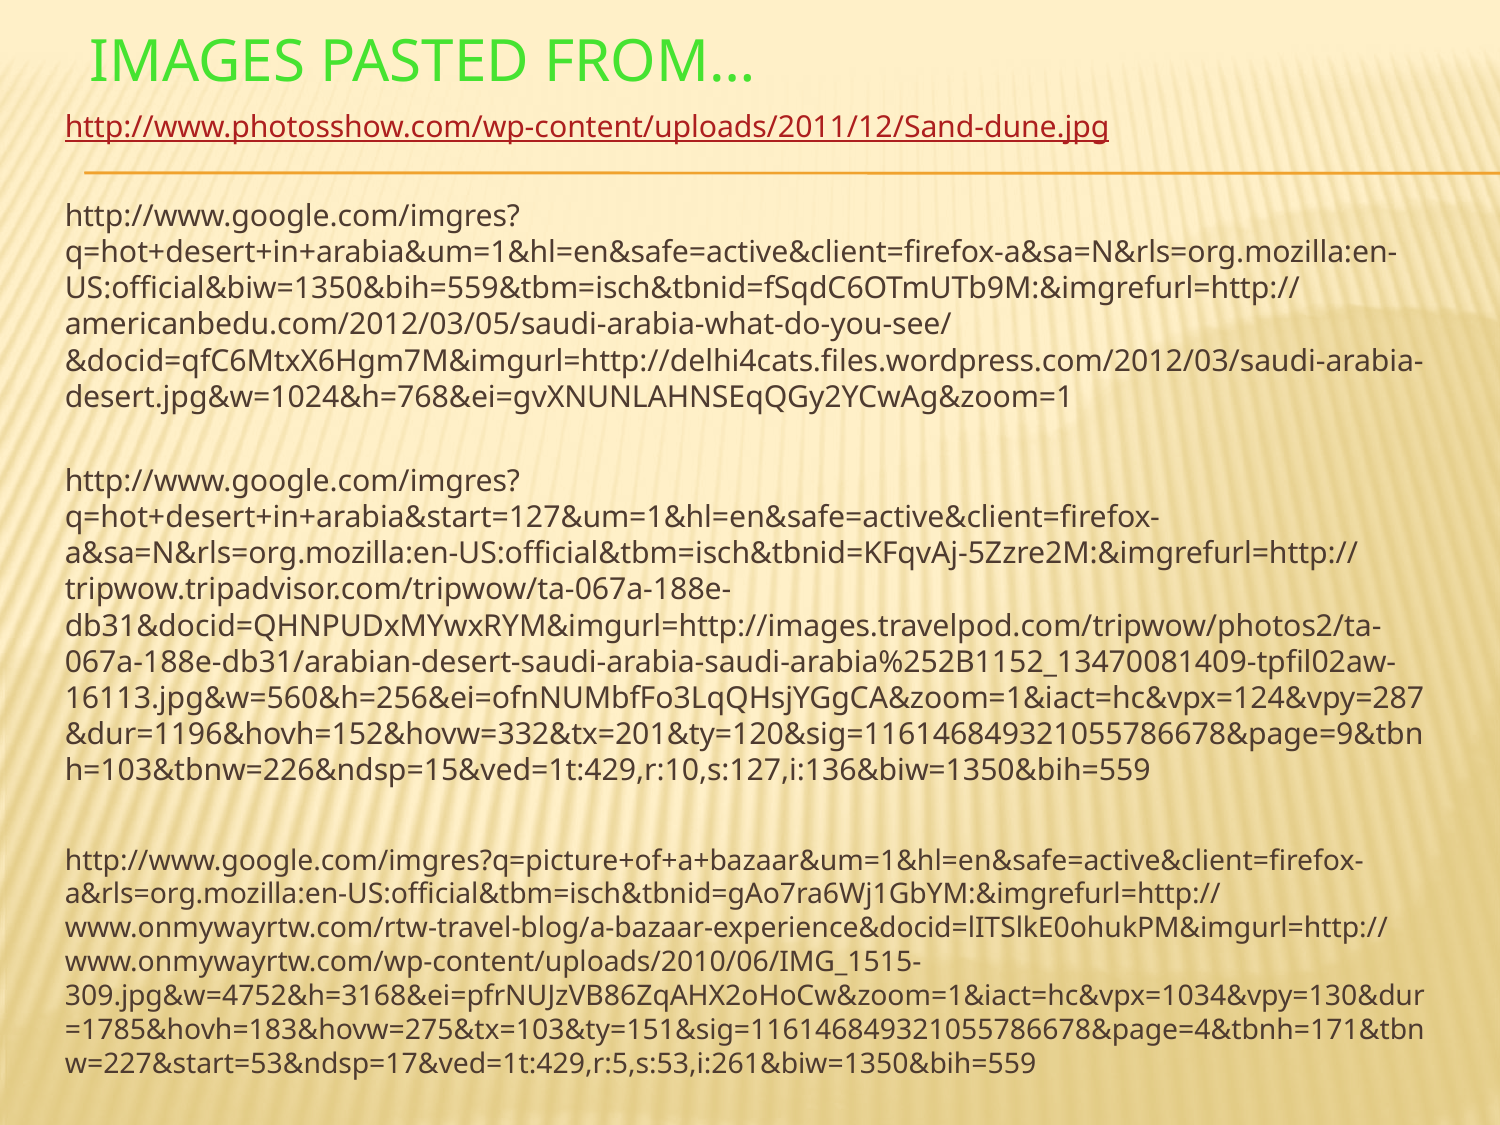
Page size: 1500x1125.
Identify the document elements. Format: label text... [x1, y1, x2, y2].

list http://www.photosshow.com/wp-content/uploads/2011/12/Sand-dune.jpg http://www.google.com/imgres?q=hot+desert+in+arabia&um=1&hl=en&safe=active&client=firefox-a&sa=N&rls=org.mozilla:en-US:official&biw=1350&bih=559&tbm=isch&tbnid=fSqdC6OTmUTb9M:&imgrefurl=http://americanbedu.com/2012/03/05/saudi-arabia-what-do-you-see/&docid=qfC6MtxX6Hgm7M&imgurl=http://delhi4cats.files.wordpress.com/2012/03/saudi-arabia-desert.jpg&w=1024&h=768&ei=gvXNUNLAHNSEqQGy2YCwAg&zoom=1 http://www.google.com/imgres?q=hot+desert+in+arabia&start=127&um=1&hl=en&safe=active&client=firefox-a&sa=N&rls=org.mozilla:en-US:official&tbm=isch&tbnid=KFqvAj-5Zzre2M:&imgrefurl=http://tripwow.tripadvisor.com/tripwow/ta-067a-188e-db31&docid=QHNPUDxMYwxRYM&imgurl=http://images.travelpod.com/tripwow/photos2/ta-067a-188e-db31/arabian-desert-saudi-arabia-saudi-arabia%252B1152_13470081409-tpfil02aw-16113.jpg&w=560&h=256&ei=ofnNUMbfFo3LqQHsjYGgCA&zoom=1&iact=hc&vpx=124&vpy=287&dur=1196&hovh=152&hovw=332&tx=201&ty=120&sig=116146849321055786678&page=9&tbnh=103&tbnw=226&ndsp=15&ved=1t:429,r:10,s:127,i:136&biw=1350&bih=559 http://www.google.com/imgres?q=picture+of+a+bazaar&um=1&hl=en&safe=active&client=firefox-a&rls=org.mozilla:en-US:official&tbm=isch&tbnid=gAo7ra6Wj1GbYM:&imgrefurl=http://www.onmywayrtw.com/rtw-travel-blog/a-bazaar-experience&docid=lITSlkE0ohukPM&imgurl=http://www.onmywayrtw.com/wp-content/uploads/2010/06/IMG_1515-309.jpg&w=4752&h=3168&ei=pfrNUJzVB86ZqAHX2oHoCw&zoom=1&iact=hc&vpx=1034&vpy=130&dur=1785&hovh=183&hovw=275&tx=103&ty=151&sig=116146849321055786678&page=4&tbnh=171&tbnw=227&start=53&ndsp=17&ved=1t:429,r:5,s:53,i:261&biw=1350&bih=559 [50, 99, 1450, 1100]
title Images pasted from… [75, 5, 1425, 99]
